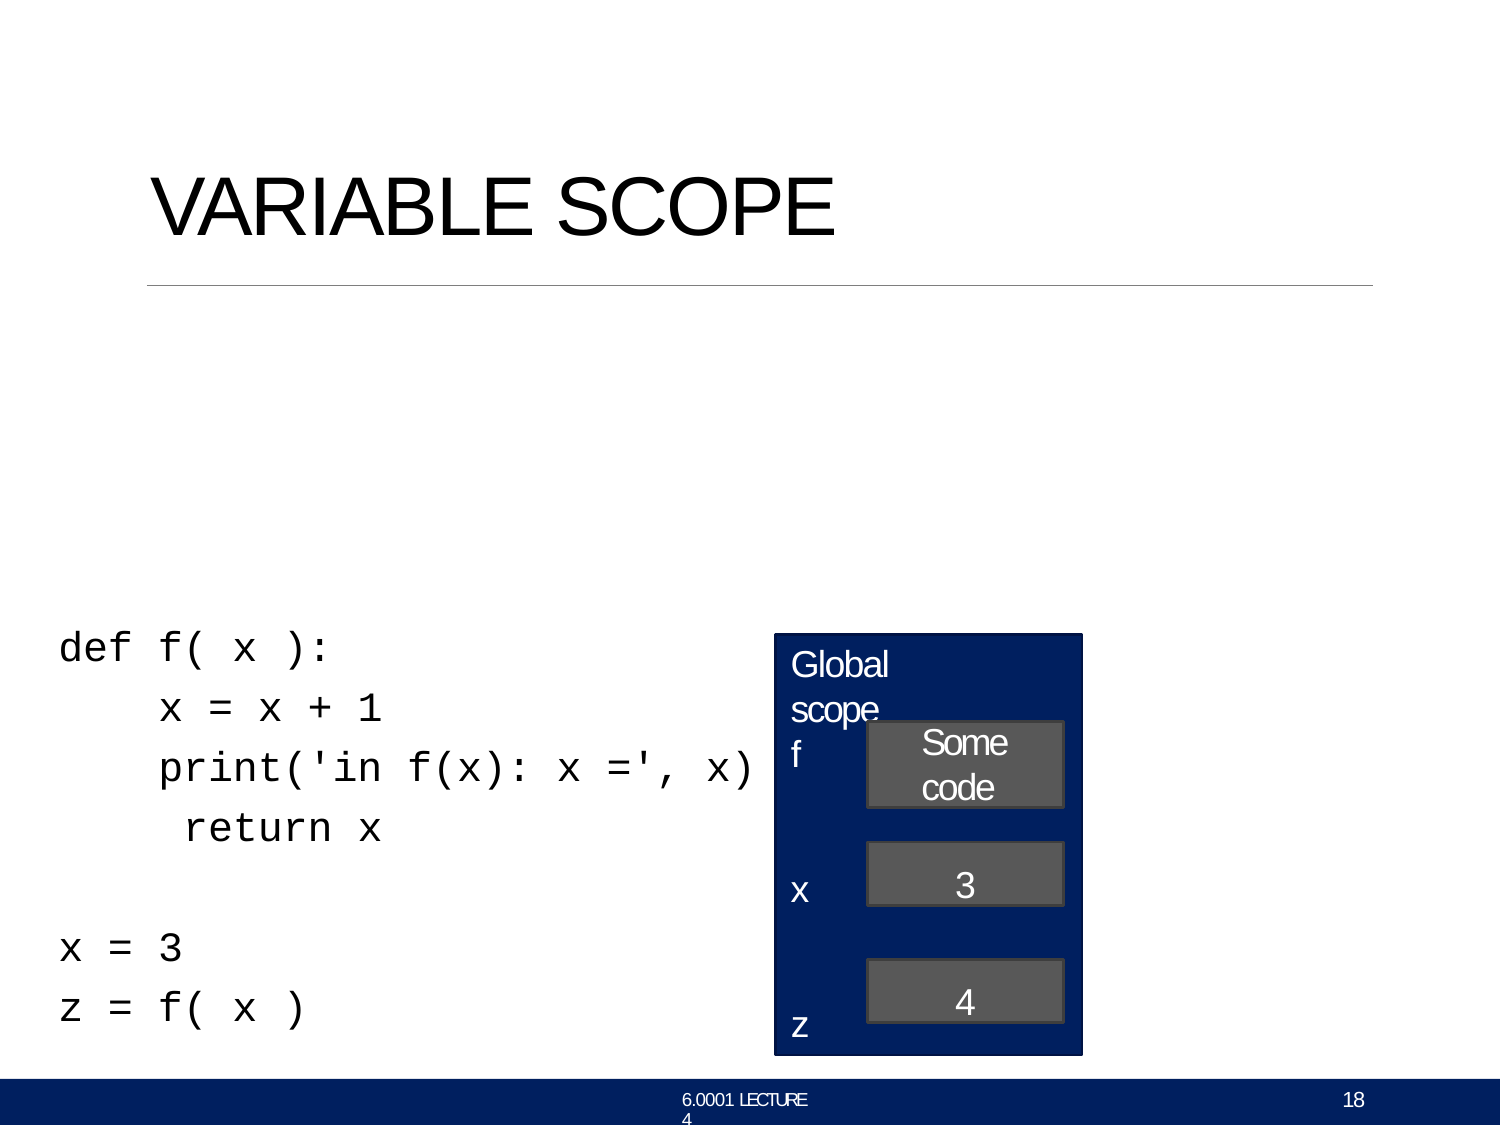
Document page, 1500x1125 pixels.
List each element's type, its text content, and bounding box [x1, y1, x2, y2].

text_box f [788, 727, 805, 775]
footer 6.0001 LECTURE 4 [679, 1090, 821, 1125]
text_box x [788, 862, 809, 910]
text_box Some code [867, 721, 1064, 808]
text_box Global scope [788, 637, 988, 730]
slide_number 18 [1338, 1088, 1369, 1125]
text_box x = 3 z = f( x ) [56, 906, 311, 1031]
text_box 4 [867, 959, 1064, 1023]
text_box 3 [867, 842, 1064, 906]
title VARIABLE SCOPE [147, 149, 989, 340]
text_box z [788, 997, 808, 1045]
text_box [775, 634, 1082, 1055]
text_box def f( x ): x = x + 1 print('in f(x): x =', x) return x [56, 607, 761, 850]
